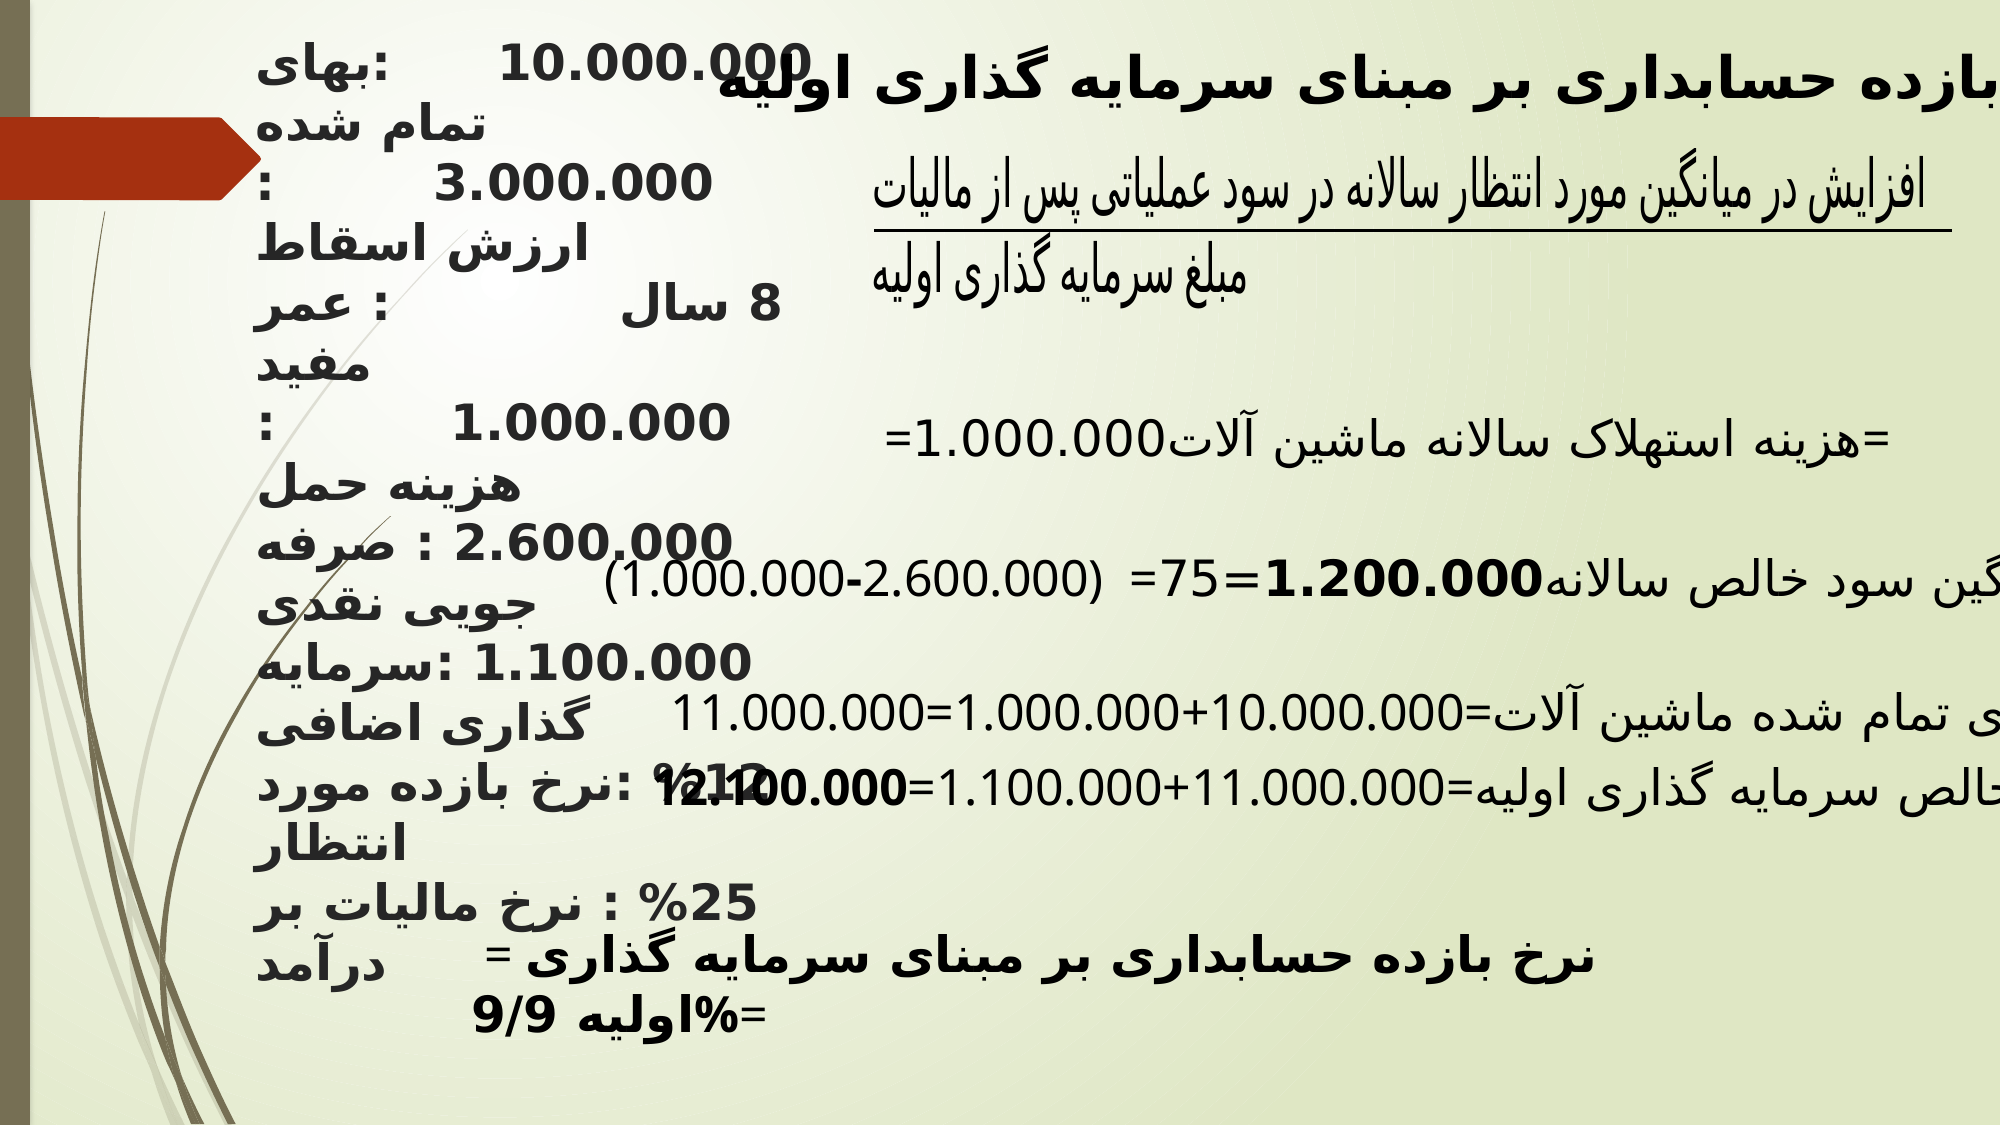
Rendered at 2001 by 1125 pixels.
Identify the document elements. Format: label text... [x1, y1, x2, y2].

text_box نرخ بازده حسابداری بر مبنای سرمایه گذاری اولیه: [701, 33, 2000, 118]
text_box 12.100.000=1.100.000+11.000.000=خالص سرمایه گذاری اولیه [636, 748, 2000, 823]
text_box 11.000.000=1.000.000+10.000.000=بهای تمام شده ماشین آلات [656, 673, 2000, 748]
title 10.000.000 :بهای تمام شده 3.000.000 : ارزش اسقاط 8 سال : عمر مفید 1.000.000 : هزینه حمل 2.600.000 : صرفه جویی نقدی 1.100.000 :سرمایه گذاری اضافی 12% :نرخ بازده مورد انتظار 25% : نرخ مالیات بر درآمد [240, 22, 841, 539]
